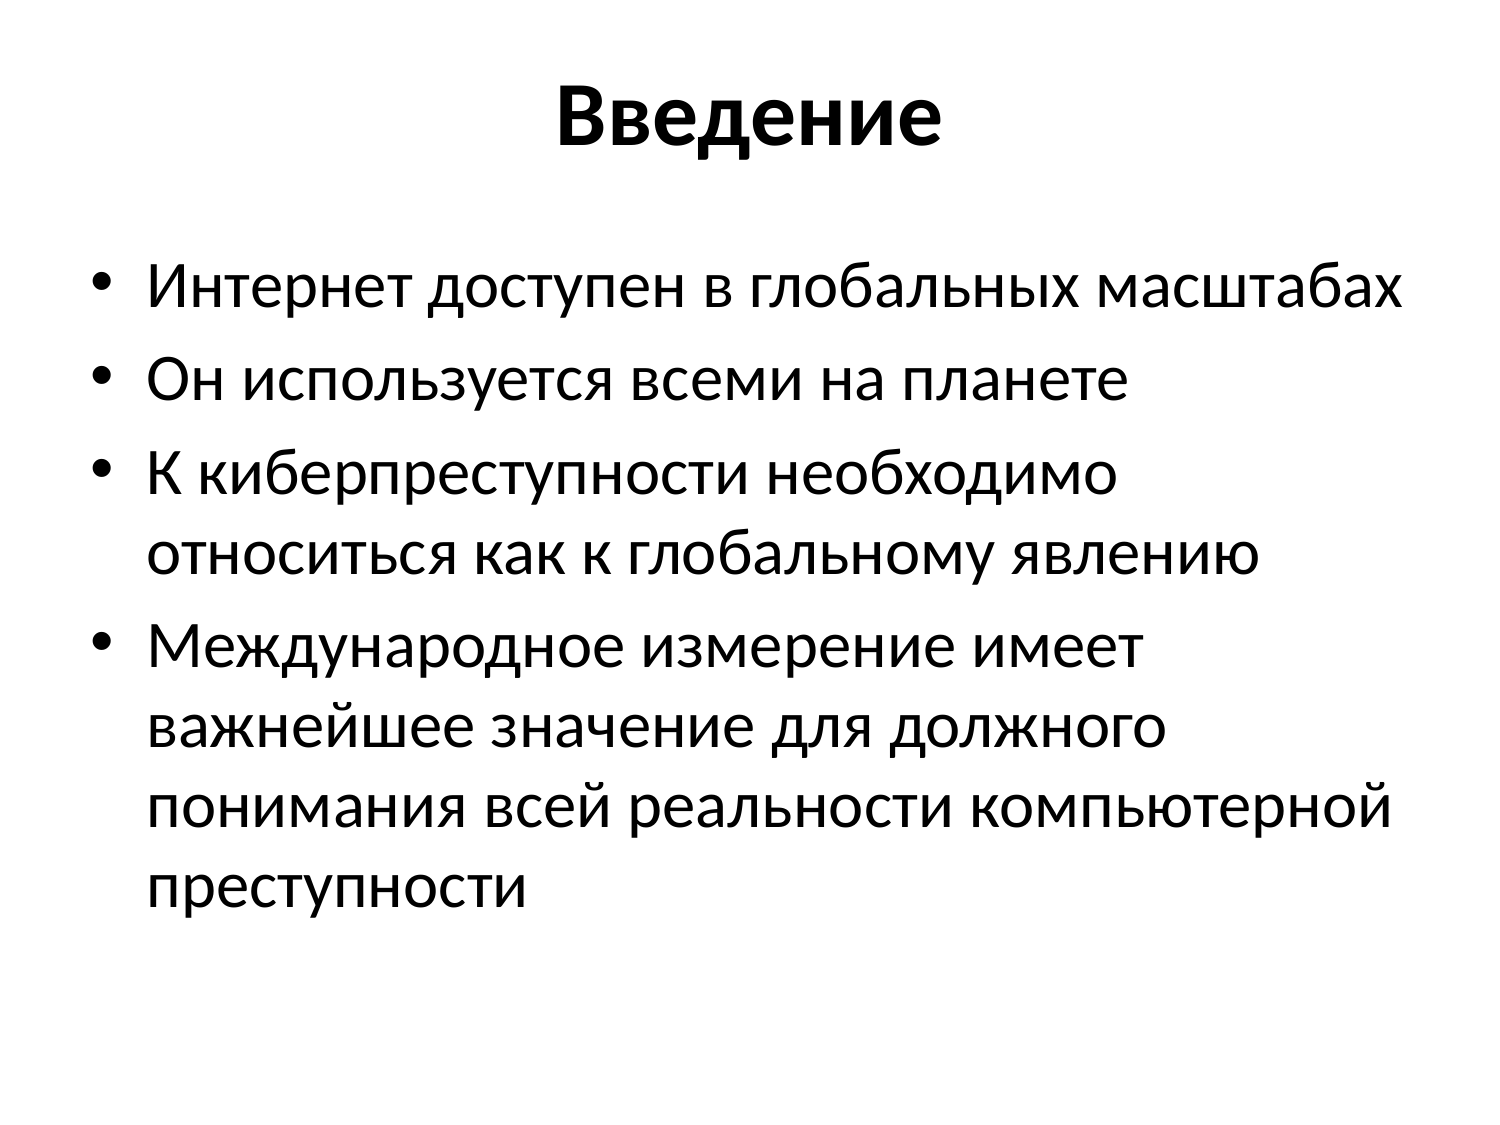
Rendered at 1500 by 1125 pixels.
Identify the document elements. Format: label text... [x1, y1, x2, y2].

title Введение [75, 45, 1425, 172]
list Интернет доступен в глобальных масштабах Он используется всеми на планете К киберпреступности необходимо относиться как к глобальному явлению Международное измерение имеет важнейшее значение для должного понимания всей реальности компьютерной преступности [75, 233, 1425, 1039]
